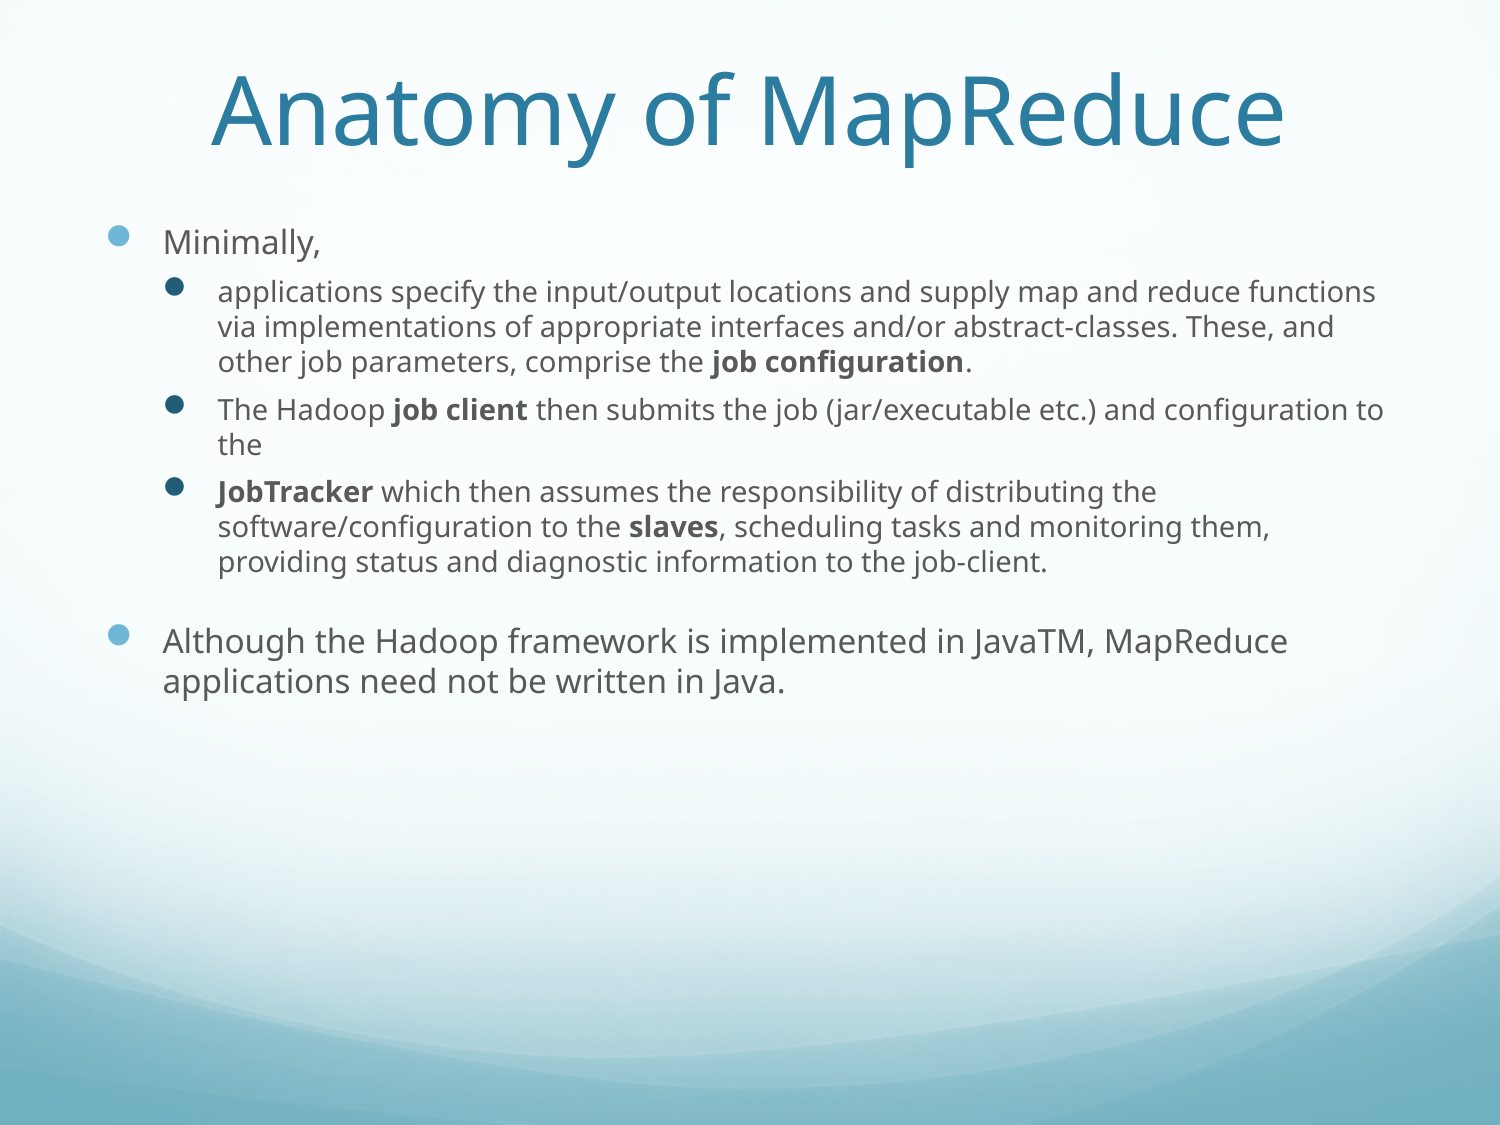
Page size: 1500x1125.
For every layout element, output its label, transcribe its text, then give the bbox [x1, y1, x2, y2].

title Anatomy of MapReduce [90, 17, 1410, 172]
list Minimally, applications specify the input/output locations and supply map and reduce functions via implementations of appropriate interfaces and/or abstract-classes. These, and other job parameters, comprise the job configuration. The Hadoop job client then submits the job (jar/executable etc.) and configuration to the JobTracker which then assumes the responsibility of distributing the software/configuration to the slaves, scheduling tasks and monitoring them, providing status and diagnostic information to the job-client. Although the Hadoop framework is implemented in JavaTM, MapReduce applications need not be written in Java. [90, 213, 1410, 927]
